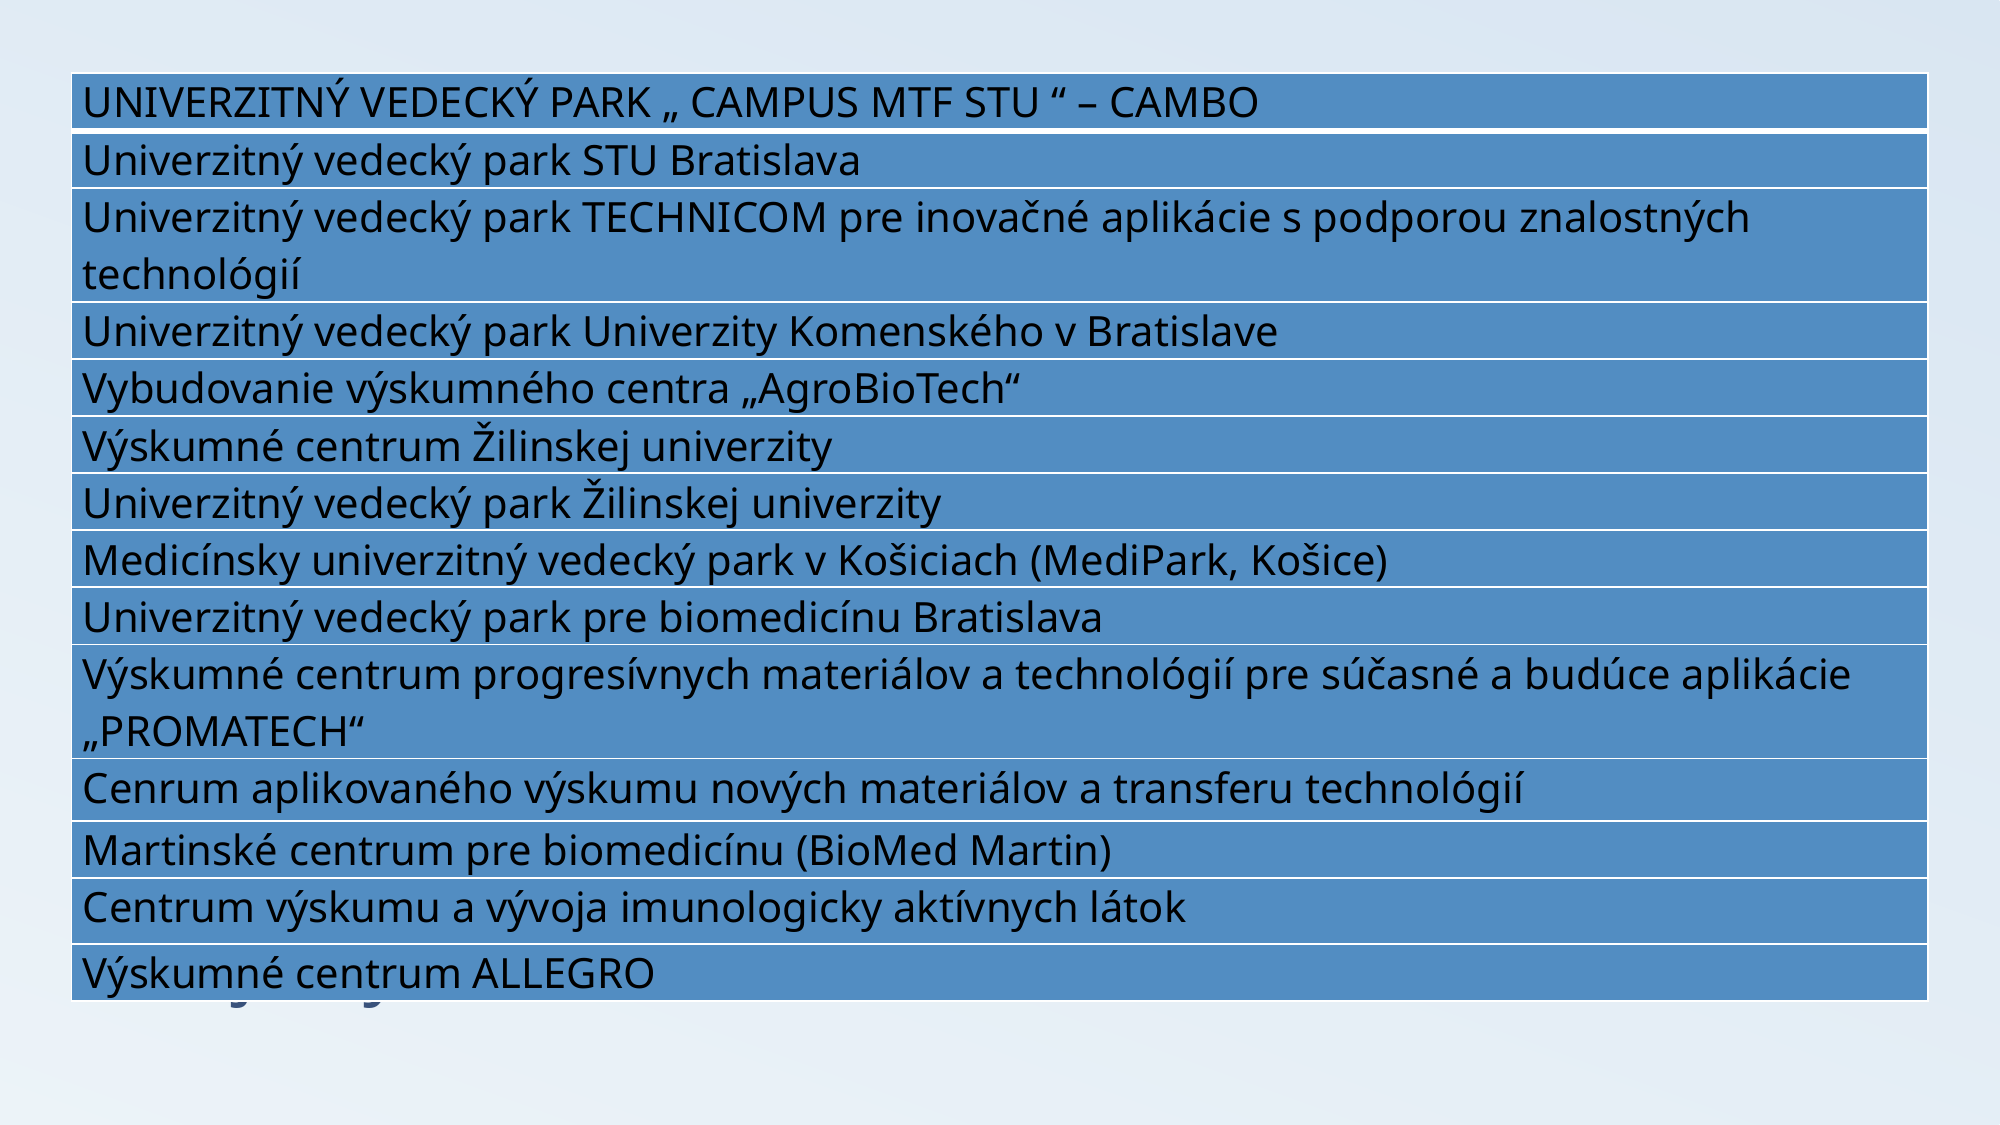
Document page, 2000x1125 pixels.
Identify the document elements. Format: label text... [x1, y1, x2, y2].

table_cell Výskumné centrum Žilinskej univerzity [72, 417, 1927, 472]
table_cell Medicínsky univerzitný vedecký park v Košiciach (MediPark, Košice) [72, 531, 1927, 586]
table_cell Výskumné centrum progresívnych materiálov a technológií pre súčasné a budúce aplikácie „PROMATECH“ [72, 645, 1927, 758]
table_cell Martinské centrum pre biomedicínu (BioMed Martin) [72, 822, 1927, 877]
table_cell Univerzitný vedecký park pre biomedicínu Bratislava [72, 588, 1927, 644]
table_cell Univerzitný vedecký park STU Bratislava [72, 134, 1927, 187]
title Projekty [99, 1002, 1900, 1013]
table_cell Univerzitný vedecký park TECHNICOM pre inovačné aplikácie s podporou znalostných technológií [72, 189, 1927, 301]
table_cell Vybudovanie výskumného centra „AgroBioTech“ [72, 360, 1927, 415]
table_cell Výskumné centrum ALLEGRO [72, 945, 1927, 1000]
table_cell Univerzitný vedecký park Žilinskej univerzity [72, 474, 1927, 529]
table_cell Centrum výskumu a vývoja imunologicky aktívnych látok [72, 879, 1927, 943]
table_header UNIVERZITNÝ VEDECKÝ PARK „ CAMPUS MTF STU “ – CAMBO [72, 74, 1927, 128]
table_cell Univerzitný vedecký park Univerzity Komenského v Bratislave [72, 303, 1927, 358]
table_cell Cenrum aplikovaného výskumu nových materiálov a transferu technológií [72, 759, 1927, 820]
